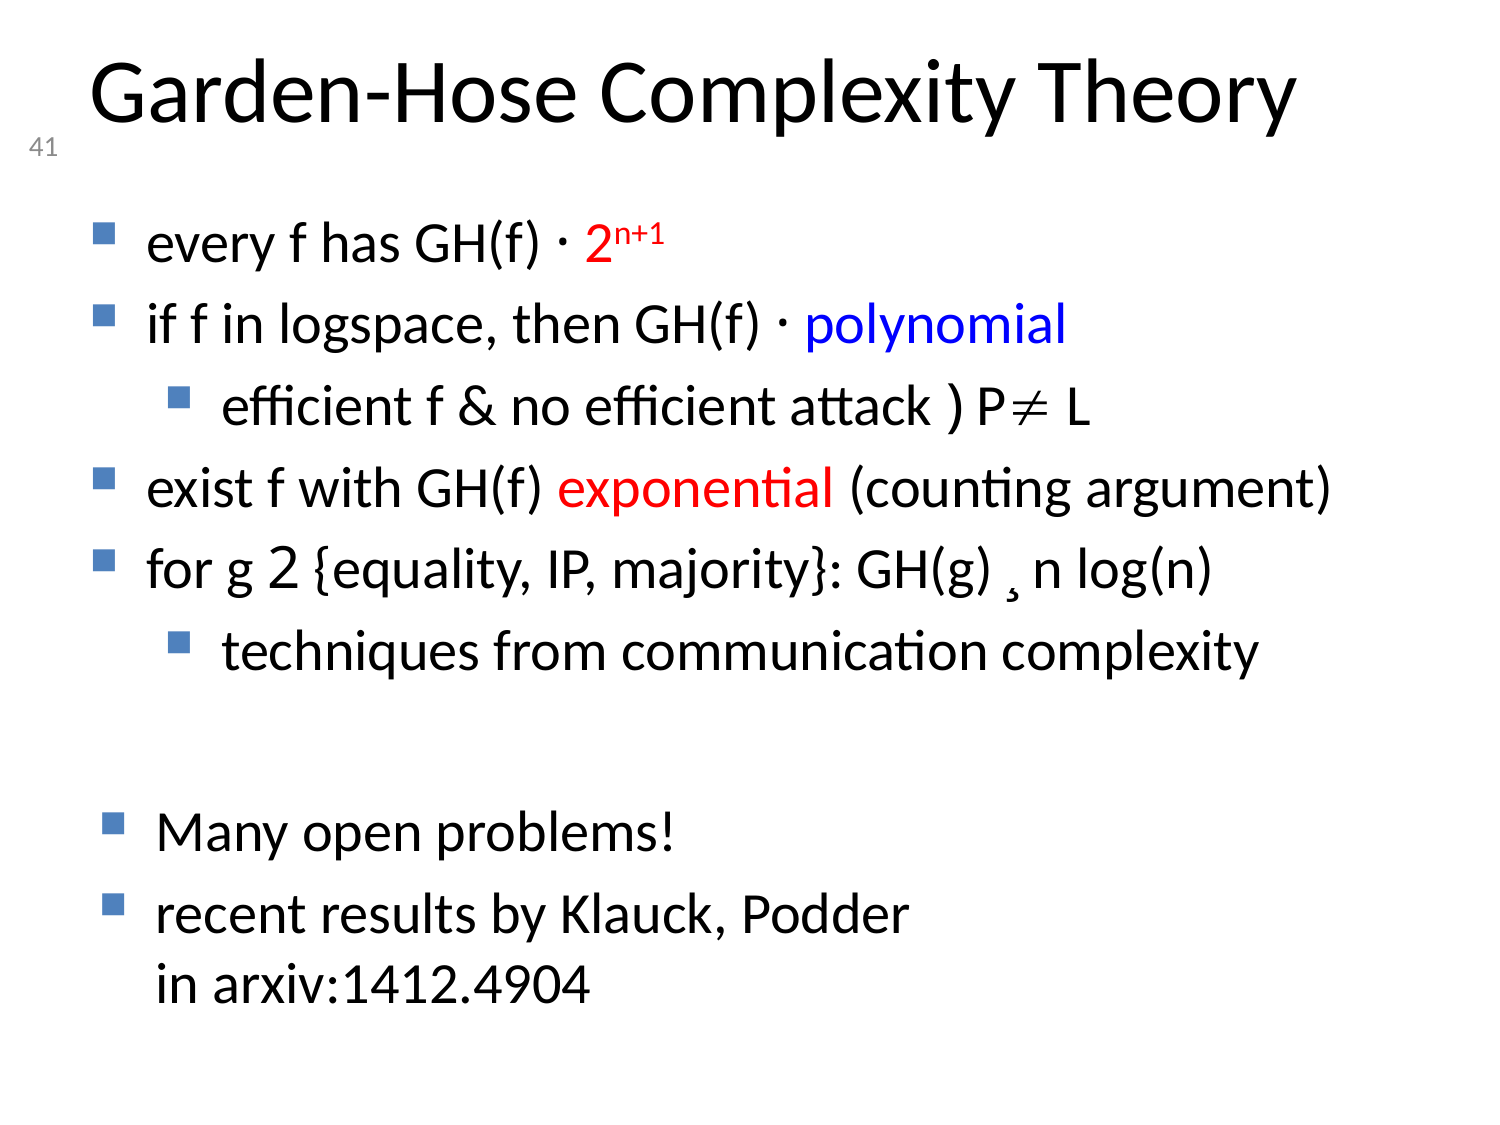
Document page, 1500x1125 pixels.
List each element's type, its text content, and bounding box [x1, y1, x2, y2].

title Garden-Hose Complexity Theory [74, 23, 1317, 176]
list every f has GH(f) · 2n+1 if f in logspace, then GH(f) · polynomial efficient f & no efficient attack ) P L exist f with GH(f) exponential (counting argument) for g 2 {equality, IP, majority}: GH(g) ¸ n log(n) techniques from communication complexity Many open problems! recent results by Klauck, Podder in arxiv:1412.4904 [75, 196, 1425, 1071]
